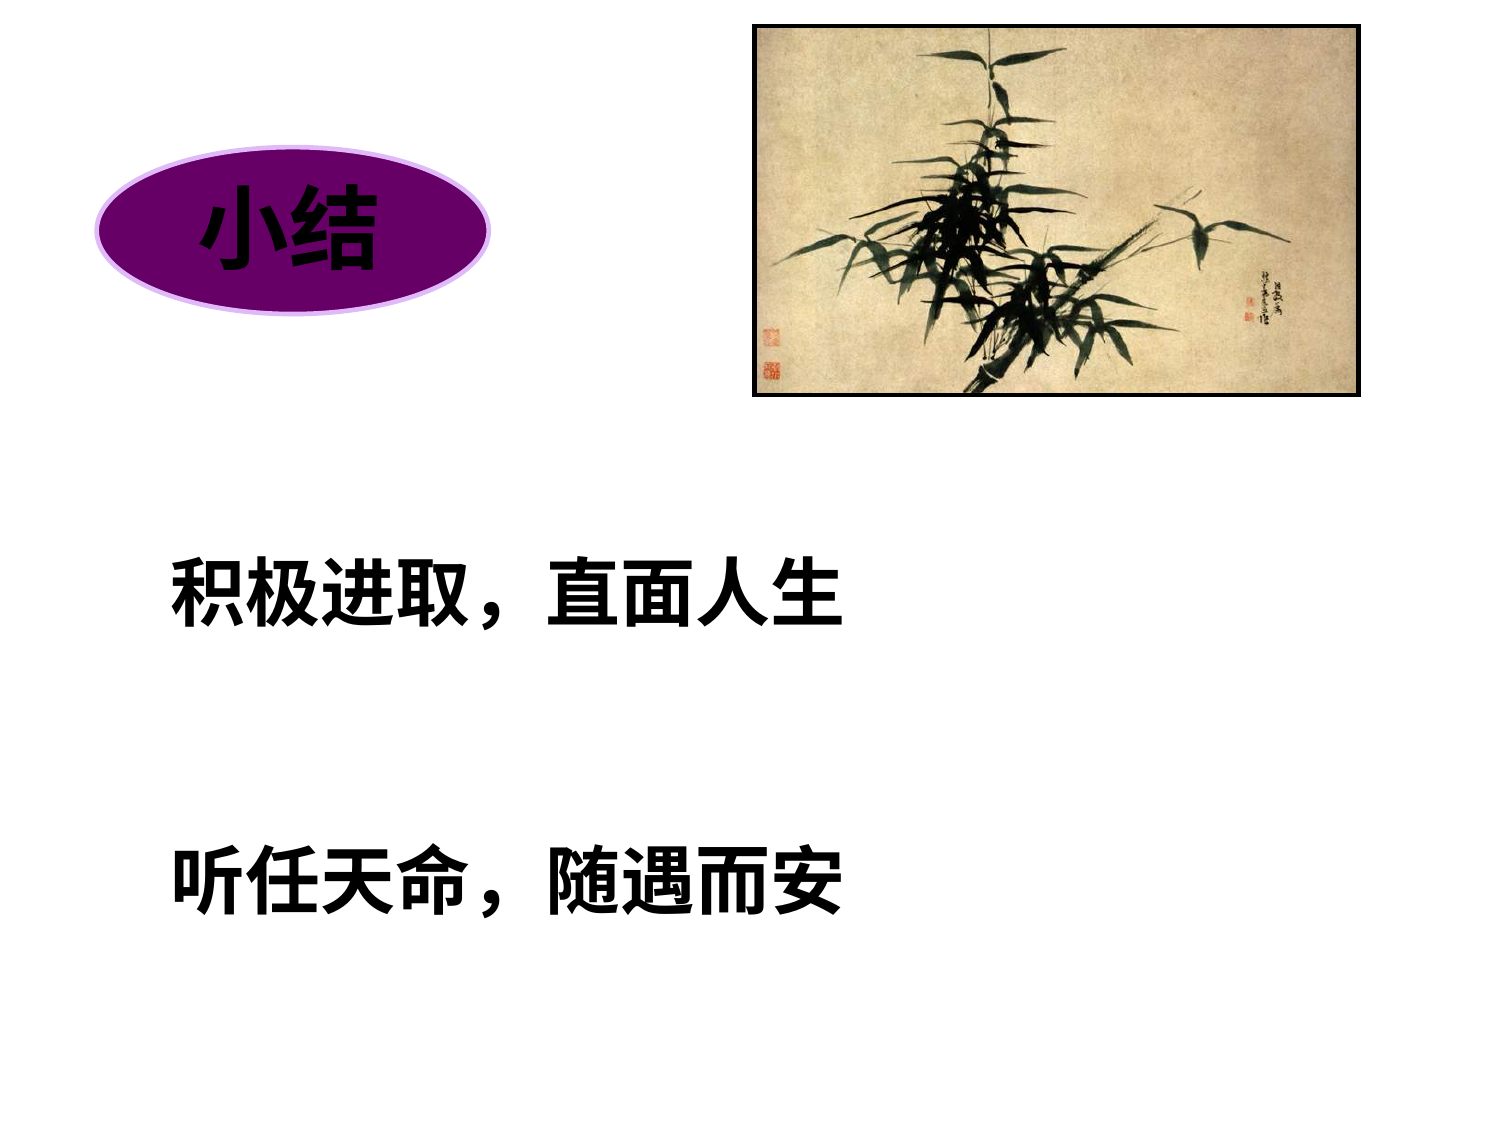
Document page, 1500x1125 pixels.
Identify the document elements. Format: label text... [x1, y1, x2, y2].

picture [756, 28, 1357, 393]
text_box 积极进取，直面人生 听任天命，随遇而安 [155, 484, 1068, 931]
text_box 小结 [182, 163, 513, 289]
text_box [96, 147, 433, 315]
